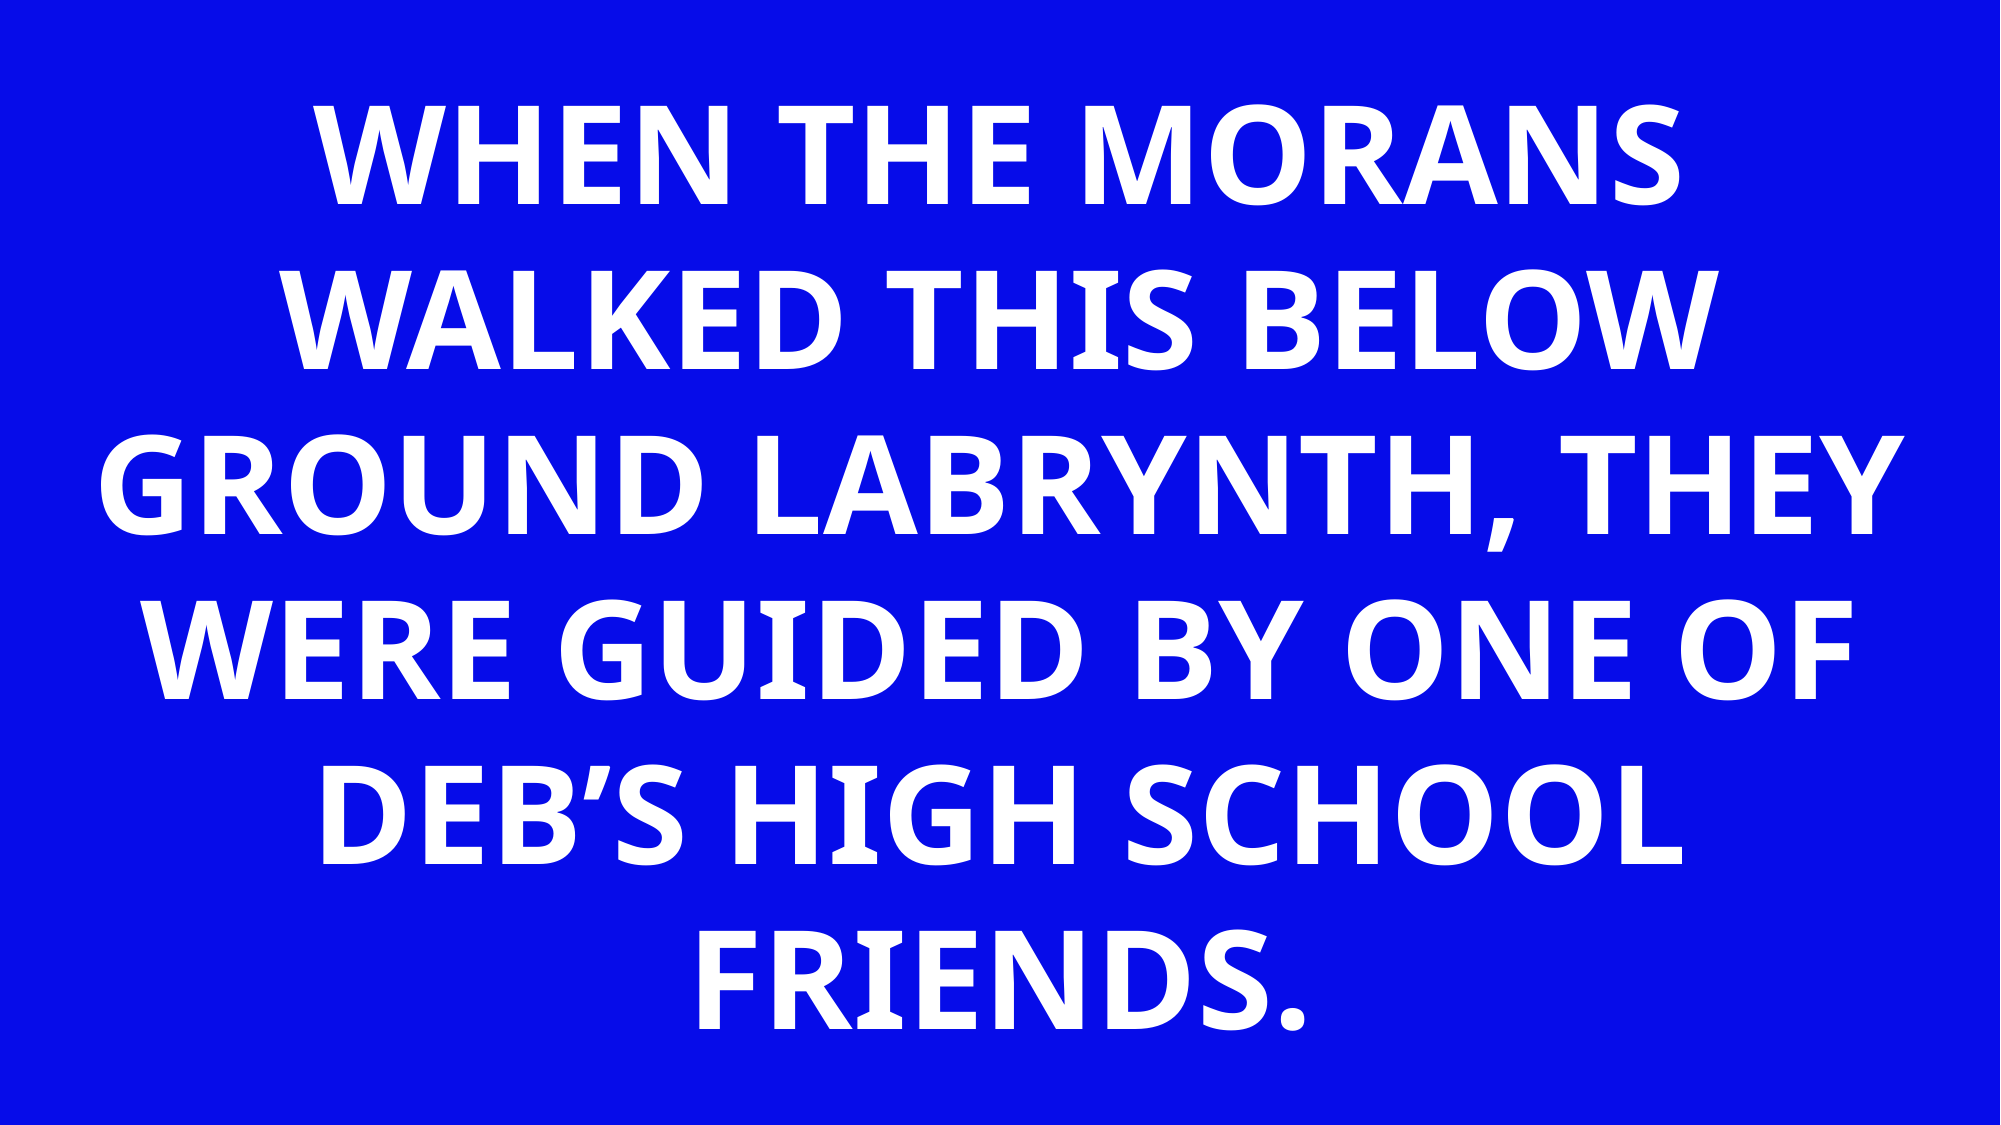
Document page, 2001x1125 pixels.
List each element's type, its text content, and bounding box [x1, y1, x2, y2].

text_box WHEN THE MORANS WALKED THIS BELOW GROUND LABRYNTH, THEY WERE GUIDED BY ONE OF DEB’S HIGH SCHOOL FRIENDS. [0, 0, 2000, 1125]
